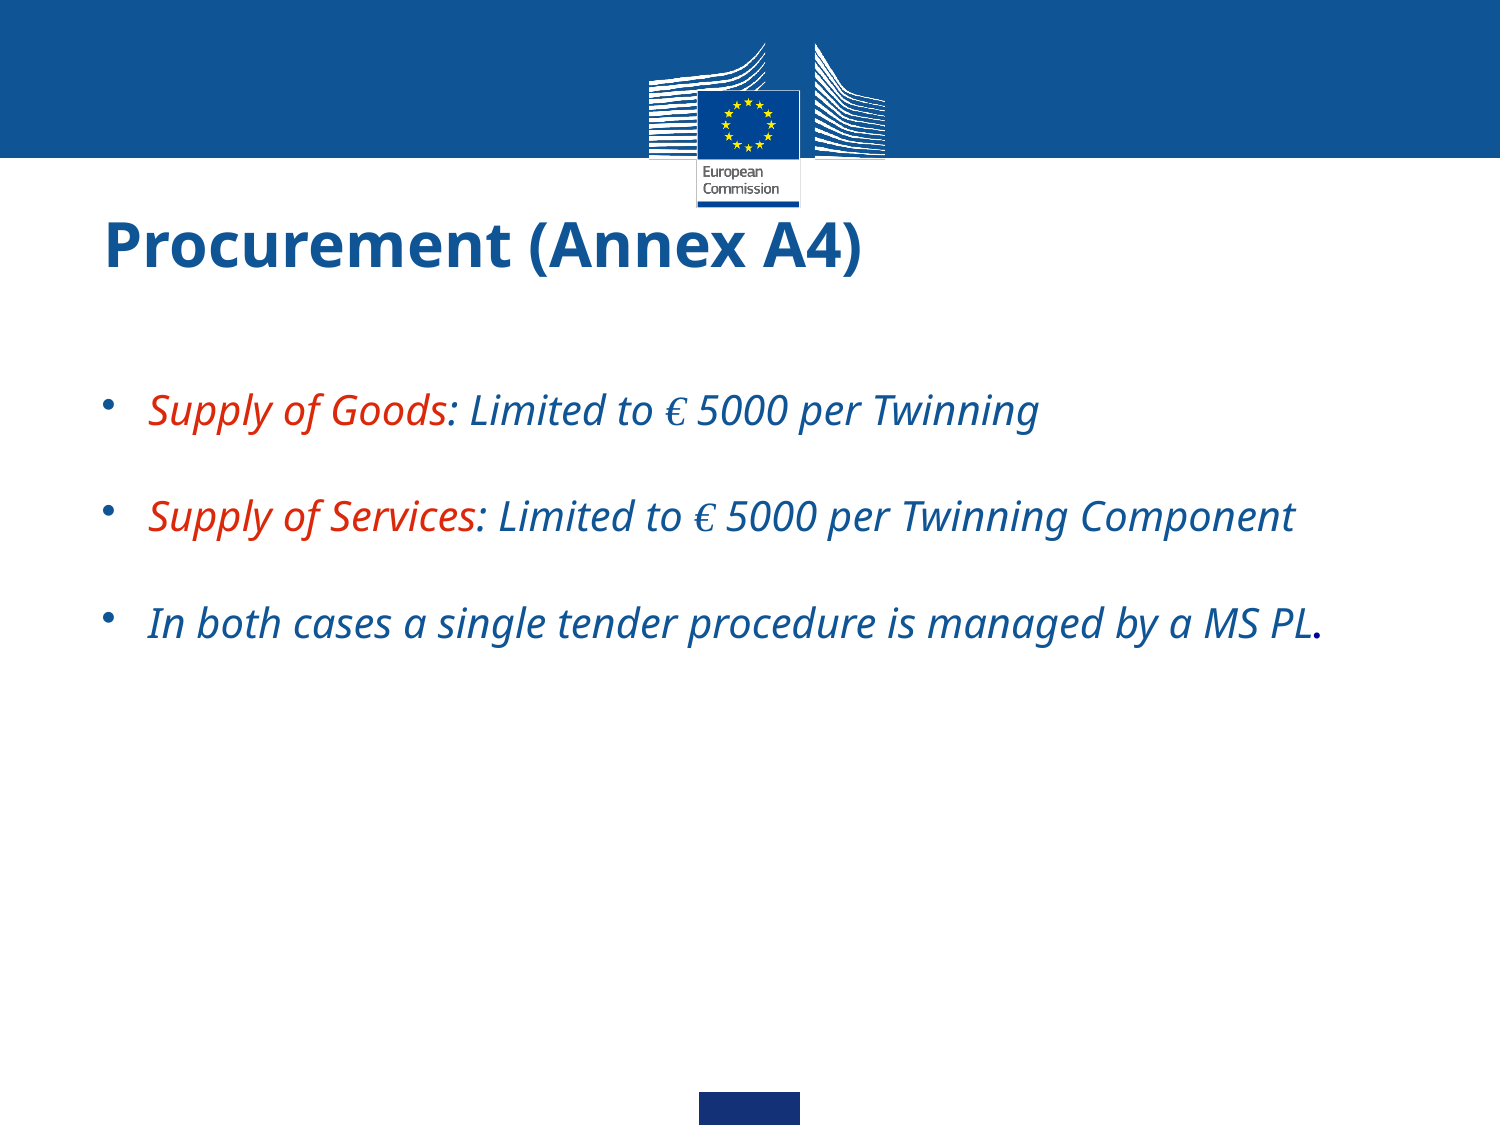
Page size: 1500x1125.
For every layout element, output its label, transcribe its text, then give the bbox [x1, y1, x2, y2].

list Supply of Goods: Limited to € 5000 per Twinning Supply of Services: Limited to € 5000 per Twinning Component In both cases a single tender procedure is managed by a MS PL. [76, 290, 1427, 1034]
title Procurement (Annex A4) [29, 172, 1380, 313]
picture [649, 42, 885, 172]
